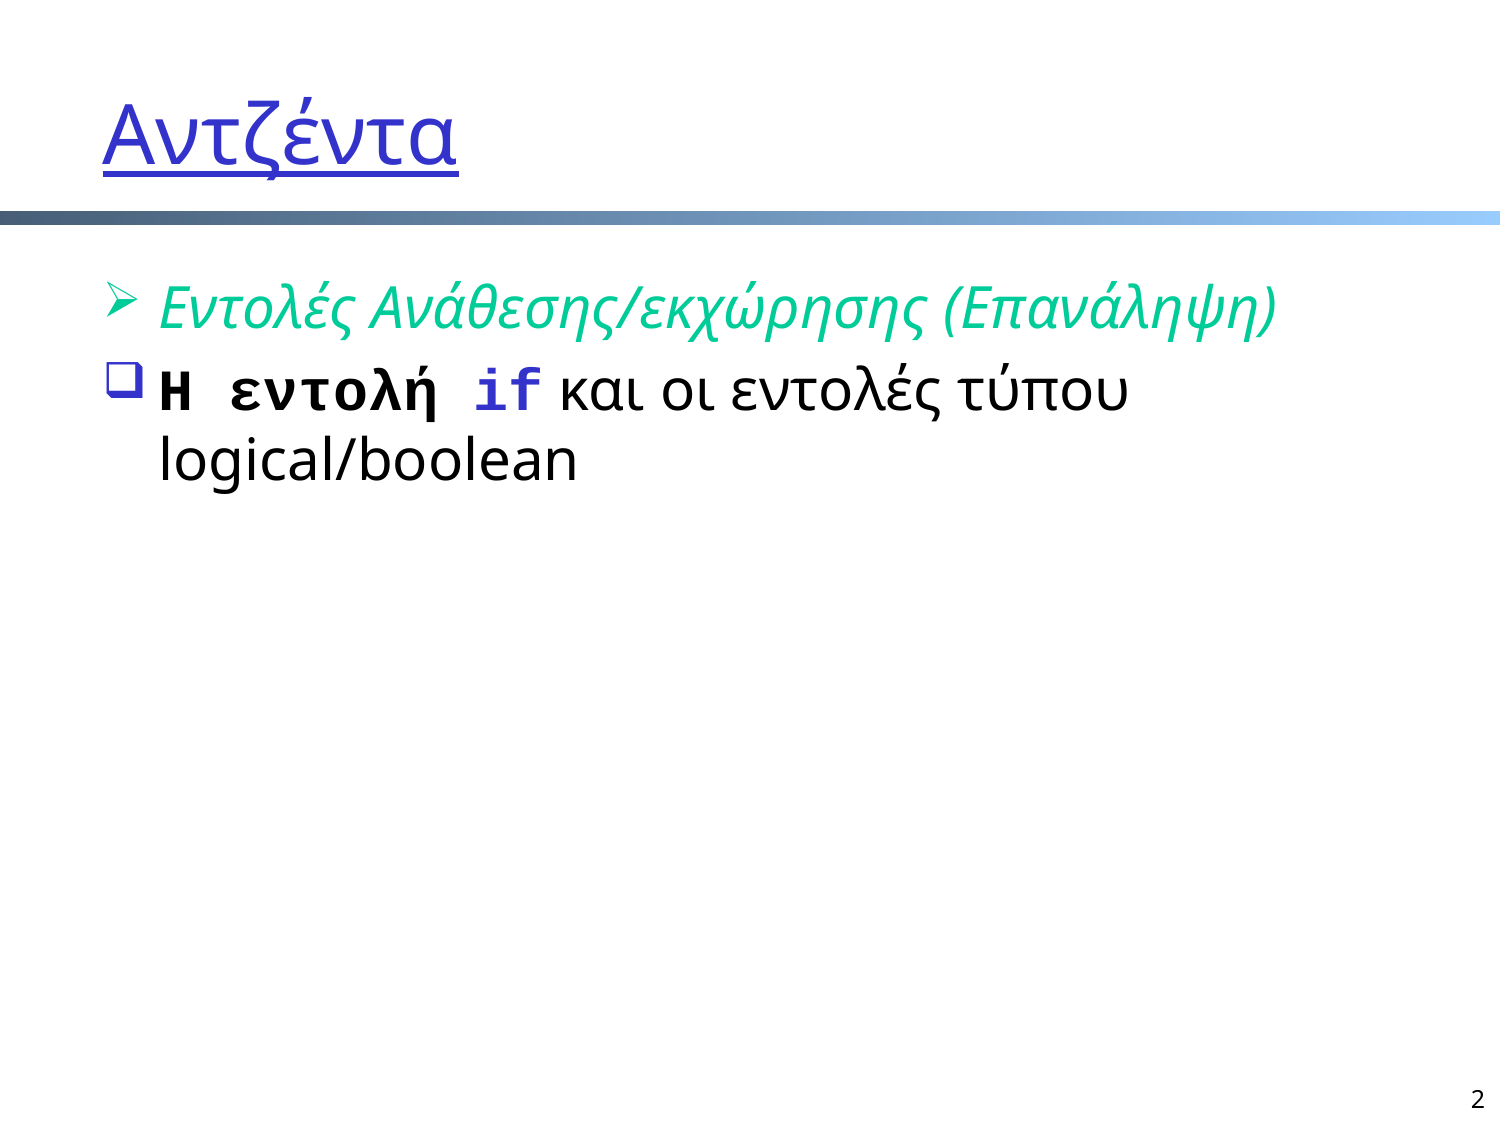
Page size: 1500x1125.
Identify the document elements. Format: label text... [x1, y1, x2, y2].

slide_number 2 [1150, 1049, 1500, 1125]
text_box Αντζέντα [87, 37, 1365, 226]
text_box Εντολές Ανάθεσης/εκχώρησης (Επανάληψη) Η εντολή if και οι εντολές τύπου logical/boolean [87, 262, 1400, 1027]
